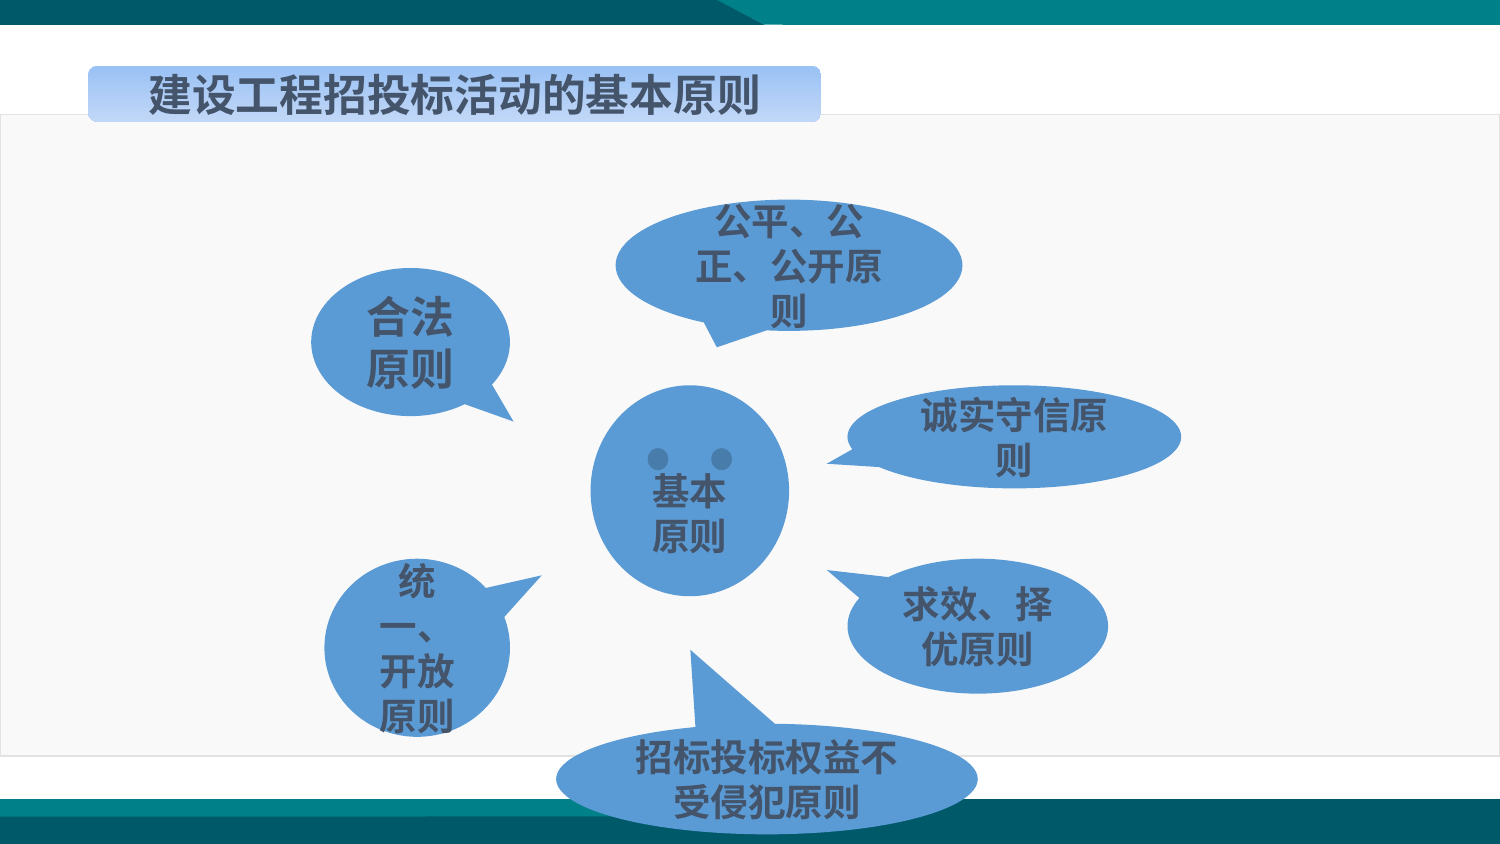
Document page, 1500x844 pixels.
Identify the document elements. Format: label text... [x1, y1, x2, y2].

text_box 诚实守信原则 [823, 384, 1183, 490]
text_box 合法原则 [310, 266, 516, 424]
text_box 统一、开放原则 [323, 557, 545, 738]
text_box 公平、公正、公开原则 [614, 198, 964, 349]
text_box 建设工程招投标活动的基本原则 [86, 64, 823, 123]
text_box 求效、择优原则 [823, 557, 1110, 695]
text_box 基本 原则 [589, 384, 791, 598]
text_box 招标投标权益不受侵犯原则 [555, 647, 979, 836]
